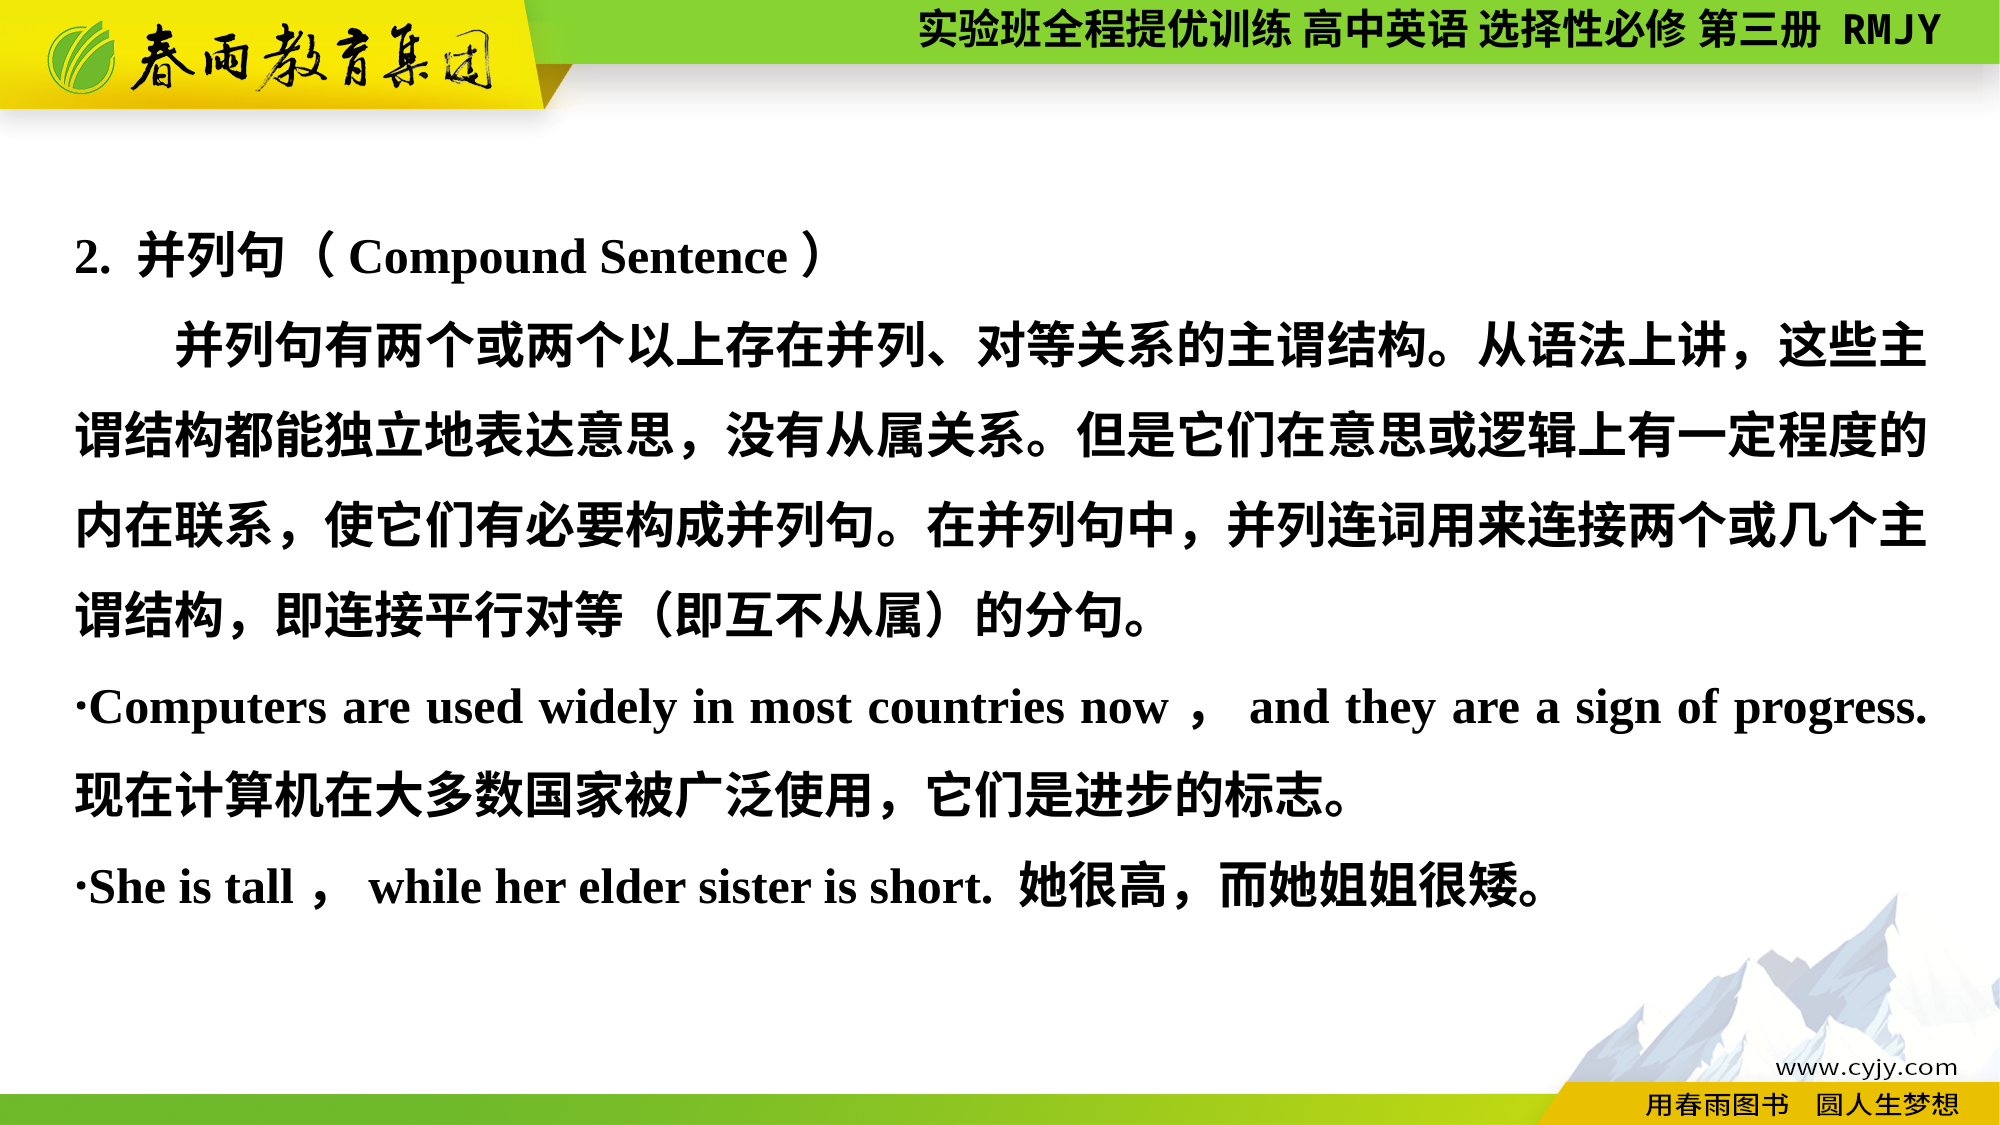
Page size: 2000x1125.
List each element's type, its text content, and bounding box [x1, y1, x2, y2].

list 2. 并列句（Compound Sentence） 并列句有两个或两个以上存在并列、对等关系的主谓结构。从语法上讲，这些主谓结构都能独立地表达意思，没有从属关系。但是它们在意思或逻辑上有一定程度的内在联系，使它们有必要构成并列句。在并列句中，并列连词用来连接两个或几个主谓结构，即连接平行对等（即互不从属）的分句。 ·Computers are used widely in most countries now，and they are a sign of progress. 现在计算机在大多数国家被广泛使用，它们是进步的标志。 ·She is tall，while her elder sister is short. 她很高，而她姐姐很矮。 [59, 186, 1944, 929]
picture [0, 0, 2000, 1125]
